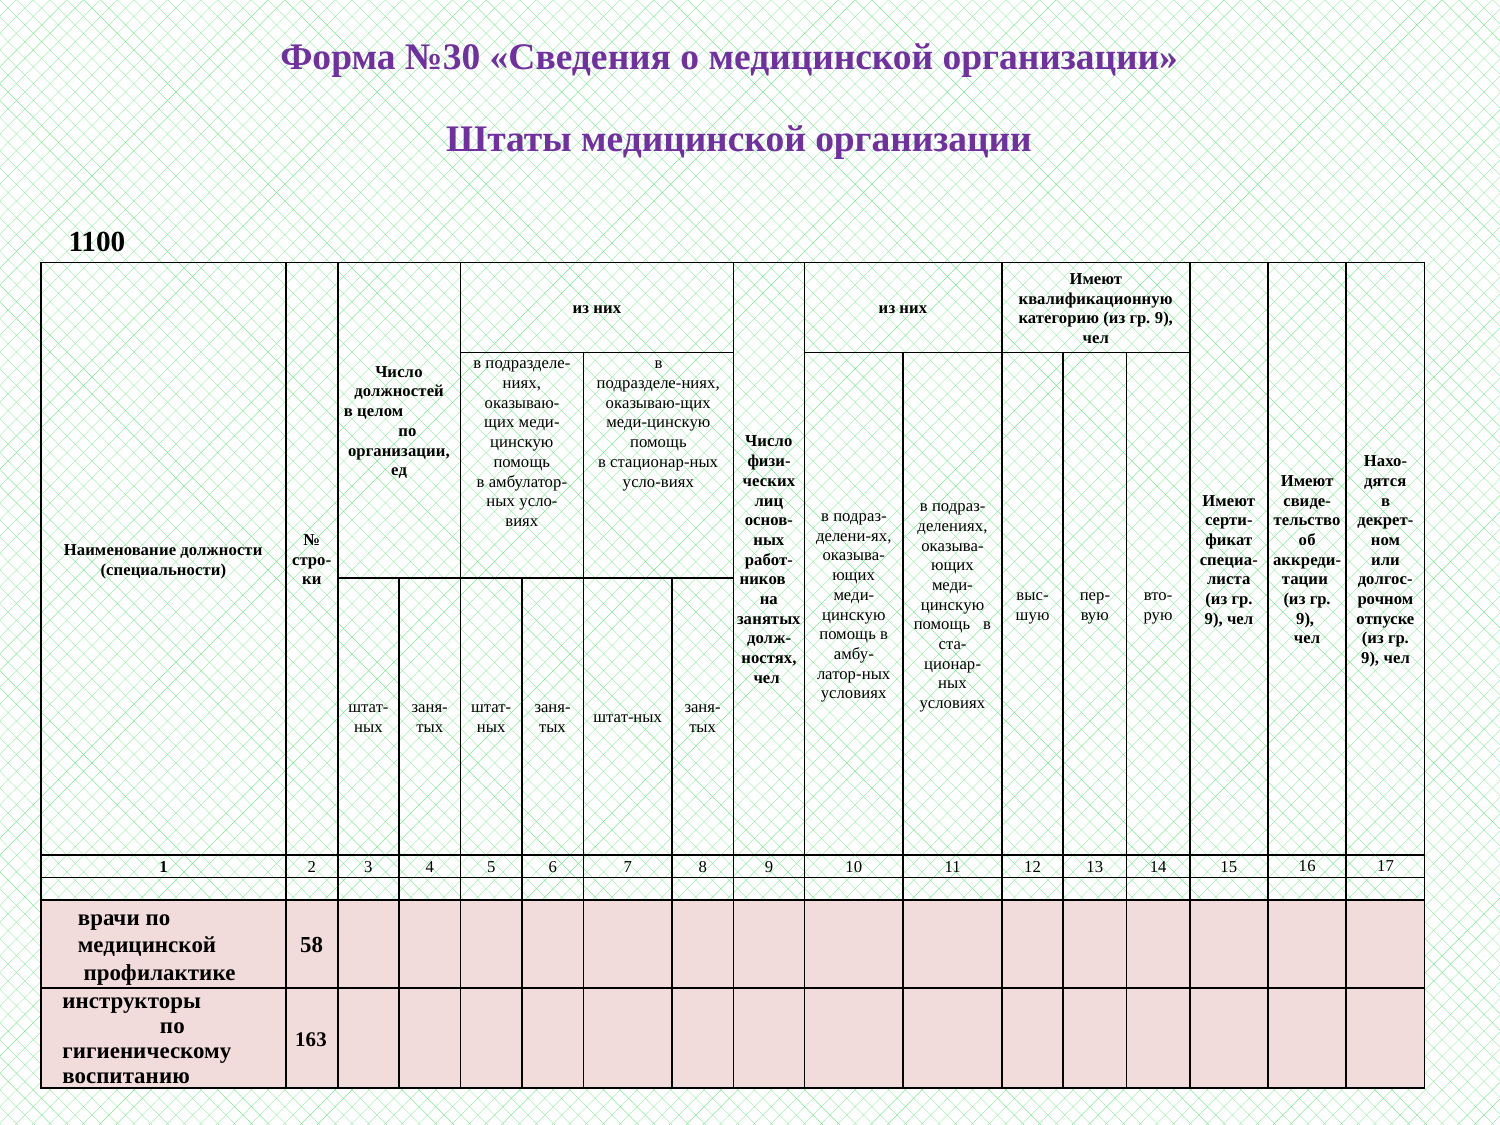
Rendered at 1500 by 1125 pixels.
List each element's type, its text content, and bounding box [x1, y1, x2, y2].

table_cell [339, 878, 398, 899]
table_header Число физи-ческих лиц основ-ных работ-ников на занятых долж-ностях, чел [734, 263, 804, 854]
table_cell 17 [1347, 856, 1424, 877]
table_cell [523, 878, 583, 899]
table_header Имеют квалификационную категорию (из гр. 9), чел [1003, 263, 1189, 352]
table_header Имеют свиде-тельство об аккреди-тации (из гр. 9), чел [1269, 263, 1345, 854]
table_cell [1003, 878, 1062, 899]
table_cell пер-вую [1064, 353, 1126, 854]
table_cell 7 [584, 856, 671, 877]
text_box Форма №30 «Сведения о медицинской организации» [265, 25, 1353, 85]
table_cell вто-рую [1127, 353, 1189, 854]
table_cell 58 [287, 901, 337, 987]
table_cell [461, 901, 521, 987]
table_cell 15 [1191, 856, 1267, 877]
table_cell [1064, 878, 1126, 899]
table_cell [734, 878, 804, 899]
table_cell [584, 901, 671, 987]
table_cell [1003, 989, 1062, 1087]
table_cell [287, 878, 337, 899]
table_cell [400, 878, 460, 899]
table_cell заня-тых [400, 579, 460, 854]
table_cell 16 [1269, 856, 1345, 877]
table_cell в подразделе-ниях, оказываю-щих меди-цинскую помощь в амбулатор-ных усло-виях [461, 353, 583, 577]
table_cell [734, 901, 804, 987]
table_cell [673, 878, 733, 899]
table_cell [584, 878, 671, 899]
table_cell [42, 878, 285, 899]
table_cell [339, 901, 398, 987]
table_cell [1191, 901, 1267, 987]
table_cell [805, 878, 902, 899]
table_cell штат-ных [339, 579, 398, 854]
table_cell [339, 989, 398, 1087]
table_cell 14 [1127, 856, 1189, 877]
table_cell 163 [287, 989, 337, 1087]
table_header № стро-ки [287, 263, 337, 854]
table_cell [673, 989, 733, 1087]
table_cell выс-шую [1003, 353, 1062, 854]
table_cell [904, 901, 1001, 987]
table_cell [1127, 989, 1189, 1087]
table_cell [904, 878, 1001, 899]
table_cell [734, 989, 804, 1087]
table_cell в подраз-делениях, оказыва-ющих меди-цинскую помощь в ста-ционар-ных условиях [904, 353, 1001, 854]
table_cell [1347, 989, 1424, 1087]
table_cell [1191, 878, 1267, 899]
table_cell [904, 989, 1001, 1087]
table_header Нахо-дятся в декрет-ном или долгос-рочном отпуске (из гр. 9), чел [1347, 263, 1424, 854]
table_cell штат-ных [461, 579, 521, 854]
table_header из них [805, 263, 1001, 352]
table_cell 5 [461, 856, 521, 877]
table_cell [584, 989, 671, 1087]
table_cell 10 [805, 856, 902, 877]
table_cell 6 [523, 856, 583, 877]
table_cell [400, 901, 460, 987]
table_cell [1127, 878, 1189, 899]
table_header Наименование должности (специальности) [42, 263, 285, 854]
table_cell [523, 989, 583, 1087]
table_cell [400, 989, 460, 1087]
table_cell [1269, 878, 1345, 899]
table_cell [523, 901, 583, 987]
table_cell [673, 901, 733, 987]
table_cell инструкторы по гигиеническому воспитанию [42, 989, 285, 1087]
table_cell заня-тых [673, 579, 733, 854]
table_cell [1064, 901, 1126, 987]
table_cell [805, 989, 902, 1087]
table_header Имеют серти-фикат специа-листа (из гр. 9), чел [1191, 263, 1267, 854]
table_cell 4 [400, 856, 460, 877]
table_cell штат-ных [584, 579, 671, 854]
table_cell [1347, 878, 1424, 899]
table_cell [1269, 901, 1345, 987]
table_cell 3 [339, 856, 398, 877]
table_cell [805, 901, 902, 987]
table_cell заня-тых [523, 579, 583, 854]
table_cell [1347, 901, 1424, 987]
table_cell в подраз-делени-ях, оказыва-ющих меди-цинскую помощь в амбу-латор-ных условиях [805, 353, 902, 854]
table_cell [1003, 901, 1062, 987]
text_box Штаты медицинской организации [422, 106, 1047, 167]
table_cell врачи по медицинской профилактике [42, 901, 285, 987]
table_cell [1127, 901, 1189, 987]
table_cell 11 [904, 856, 1001, 877]
table_cell 8 [673, 856, 733, 877]
table_cell 13 [1064, 856, 1126, 877]
table_cell 1 [42, 856, 285, 877]
table_header Число должностей в целом по организации, ед [339, 263, 460, 577]
table_cell 2 [287, 856, 337, 877]
table_cell 9 [734, 856, 804, 877]
table_cell [1064, 989, 1126, 1087]
table_cell 12 [1003, 856, 1062, 877]
table_cell [461, 989, 521, 1087]
table_cell [461, 878, 521, 899]
table_cell [1191, 989, 1267, 1087]
text_box 1100 [53, 214, 141, 265]
table_header из них [461, 263, 733, 352]
table_cell [1269, 989, 1345, 1087]
table_cell в подразделе-ниях, оказываю-щих меди-цинскую помощь в стационар-ных усло-виях [584, 353, 733, 577]
